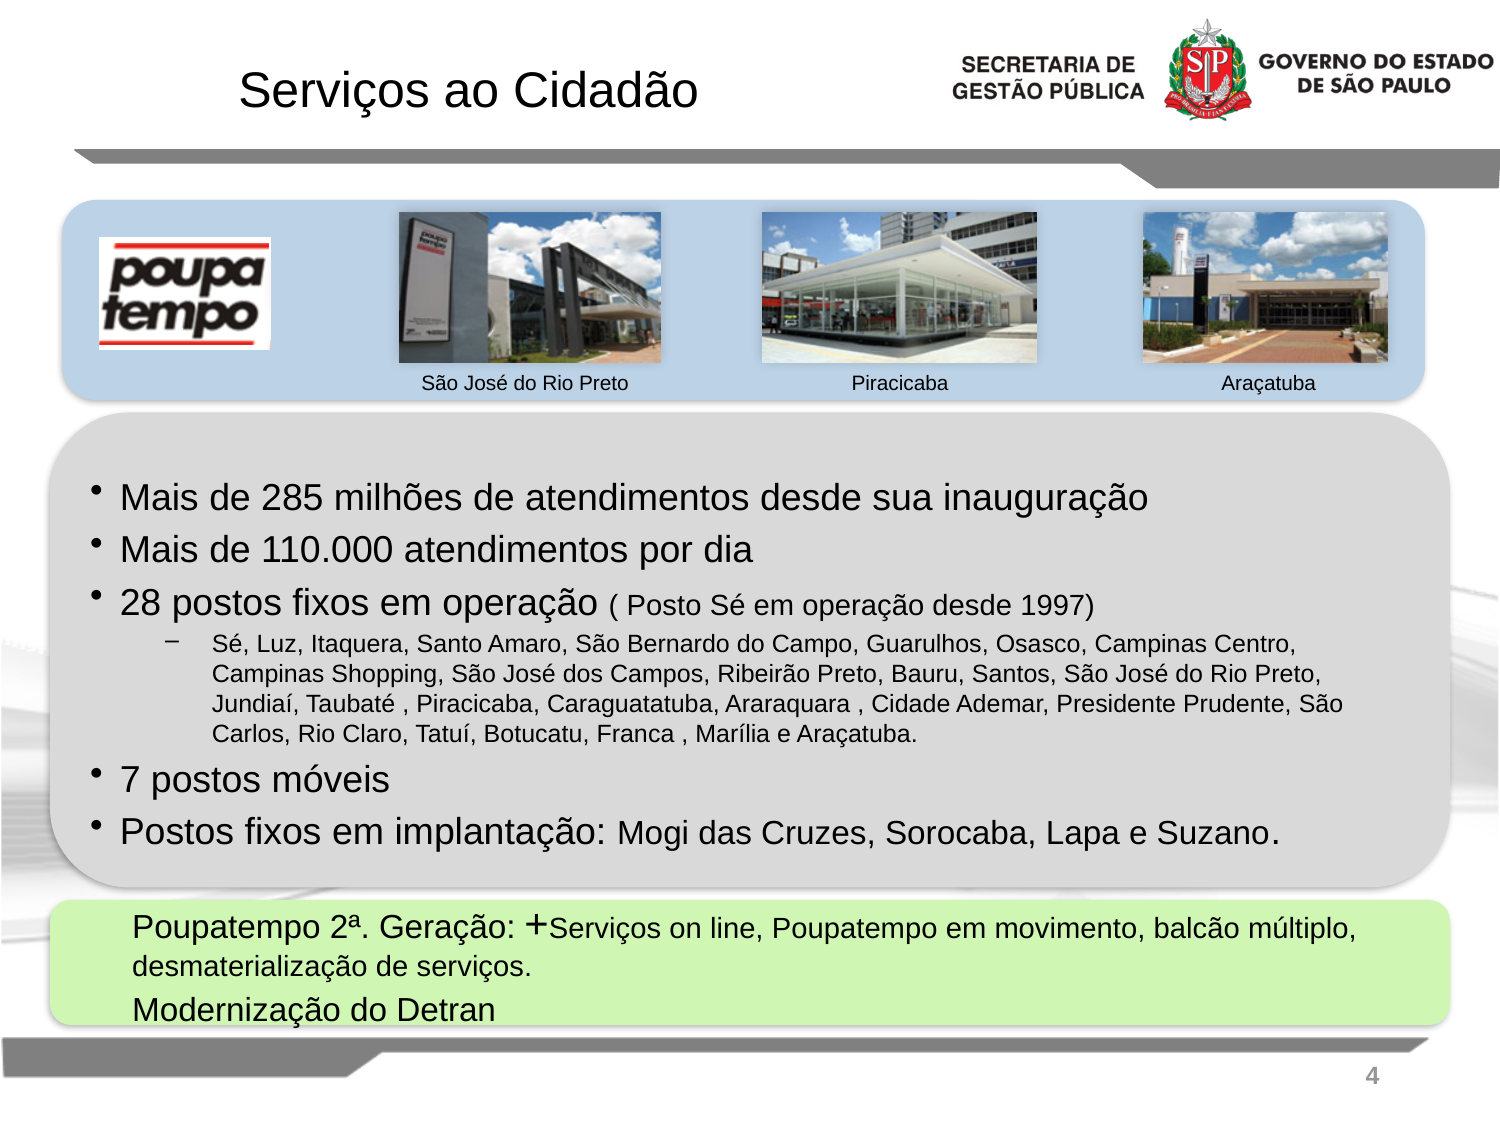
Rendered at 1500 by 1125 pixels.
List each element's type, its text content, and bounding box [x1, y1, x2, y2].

text_box [47, 410, 1453, 868]
picture [399, 212, 662, 363]
text_box Piracicaba [762, 369, 1038, 403]
text_box São José do Rio Preto [387, 362, 663, 403]
picture [762, 212, 1037, 363]
picture [0, 462, 1500, 1027]
text_box Araçatuba [1149, 370, 1388, 403]
picture [887, 10, 1500, 138]
picture [0, 1037, 1433, 1091]
picture [99, 237, 271, 351]
list Mais de 285 milhões de atendimentos desde sua inauguração Mais de 110.000 atendimentos por dia 28 postos fixos em operação ( Posto Sé em operação desde 1997) Sé, Luz, Itaquera, Santo Amaro, São Bernardo do Campo, Guarulhos, Osasco, Campinas Centro, Campinas Shopping, São José dos Campos, Ribeirão Preto, Bauru, Santos, São José do Rio Preto, Jundiaí, Taubaté , Piracicaba, Caraguatatuba, Araraquara , Cidade Ademar, Presidente Prudente, São Carlos, Rio Claro, Tatuí, Botucatu, Franca , Marília e Araçatuba. 7 postos móveis Postos fixos em implantação: Mogi das Cruzes, Sorocaba, Lapa e Suzano. [74, 437, 1426, 888]
text_box [60, 197, 1428, 403]
picture [1143, 212, 1388, 363]
text_box [47, 897, 1453, 1028]
title Serviços ao Cidadão [0, 37, 938, 138]
text_box Poupatempo 2ª. Geração: +Serviços on line, Poupatempo em movimento, balcão múltiplo, desmaterialização de serviços. Modernização do Detran [87, 900, 1425, 1025]
